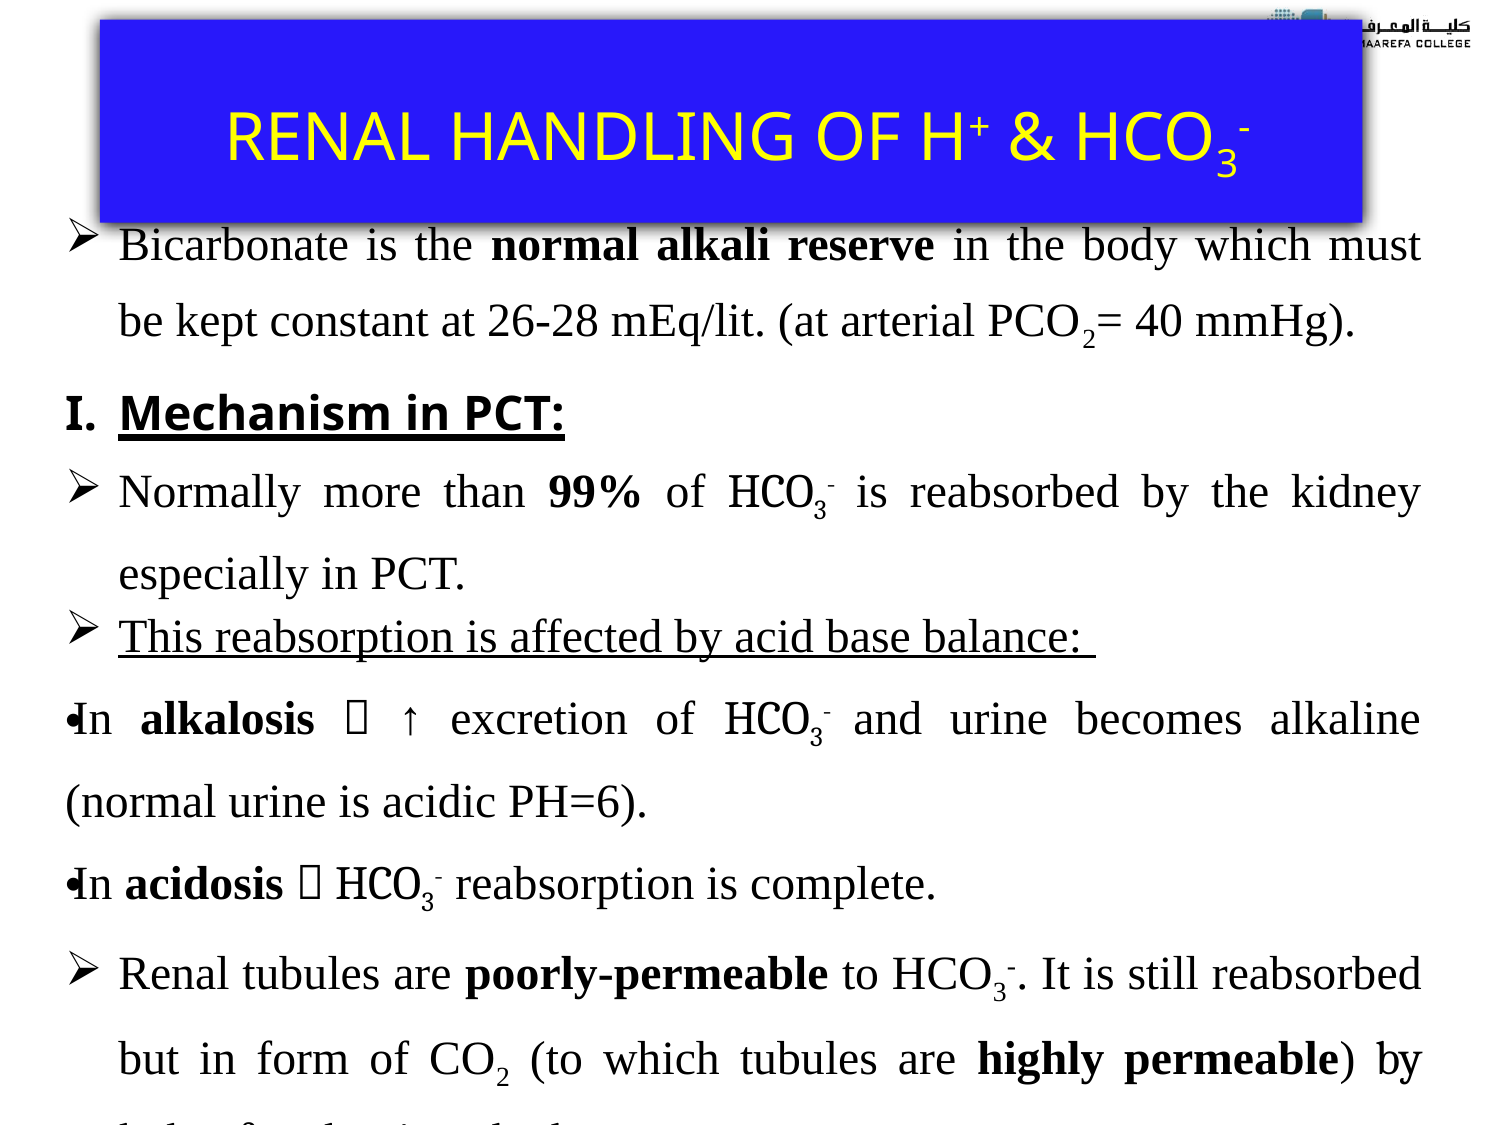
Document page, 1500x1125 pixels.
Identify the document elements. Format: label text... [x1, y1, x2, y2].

title RENAL HANDLING OF H+ & HCO3- [99, 19, 1363, 223]
picture [1262, 0, 1475, 65]
list Bicarbonate is the normal alkali reserve in the body which must be kept constant at 26-28 mEq/lit. (at arterial PCO2= 40 mmHg). Mechanism in PCT: Normally more than 99% of HCO3- is reabsorbed by the kidney especially in PCT. This reabsorption is affected by acid base balance: In alkalosis  ↑ excretion of HCO3- and urine becomes alkaline (normal urine is acidic PH=6). In acidosis  HCO3- reabsorption is complete. Renal tubules are poorly-permeable to HCO3-. It is still reabsorbed but in form of CO2 (to which tubules are highly permeable) by help of carbonic anhydrase. [50, 187, 1438, 1125]
